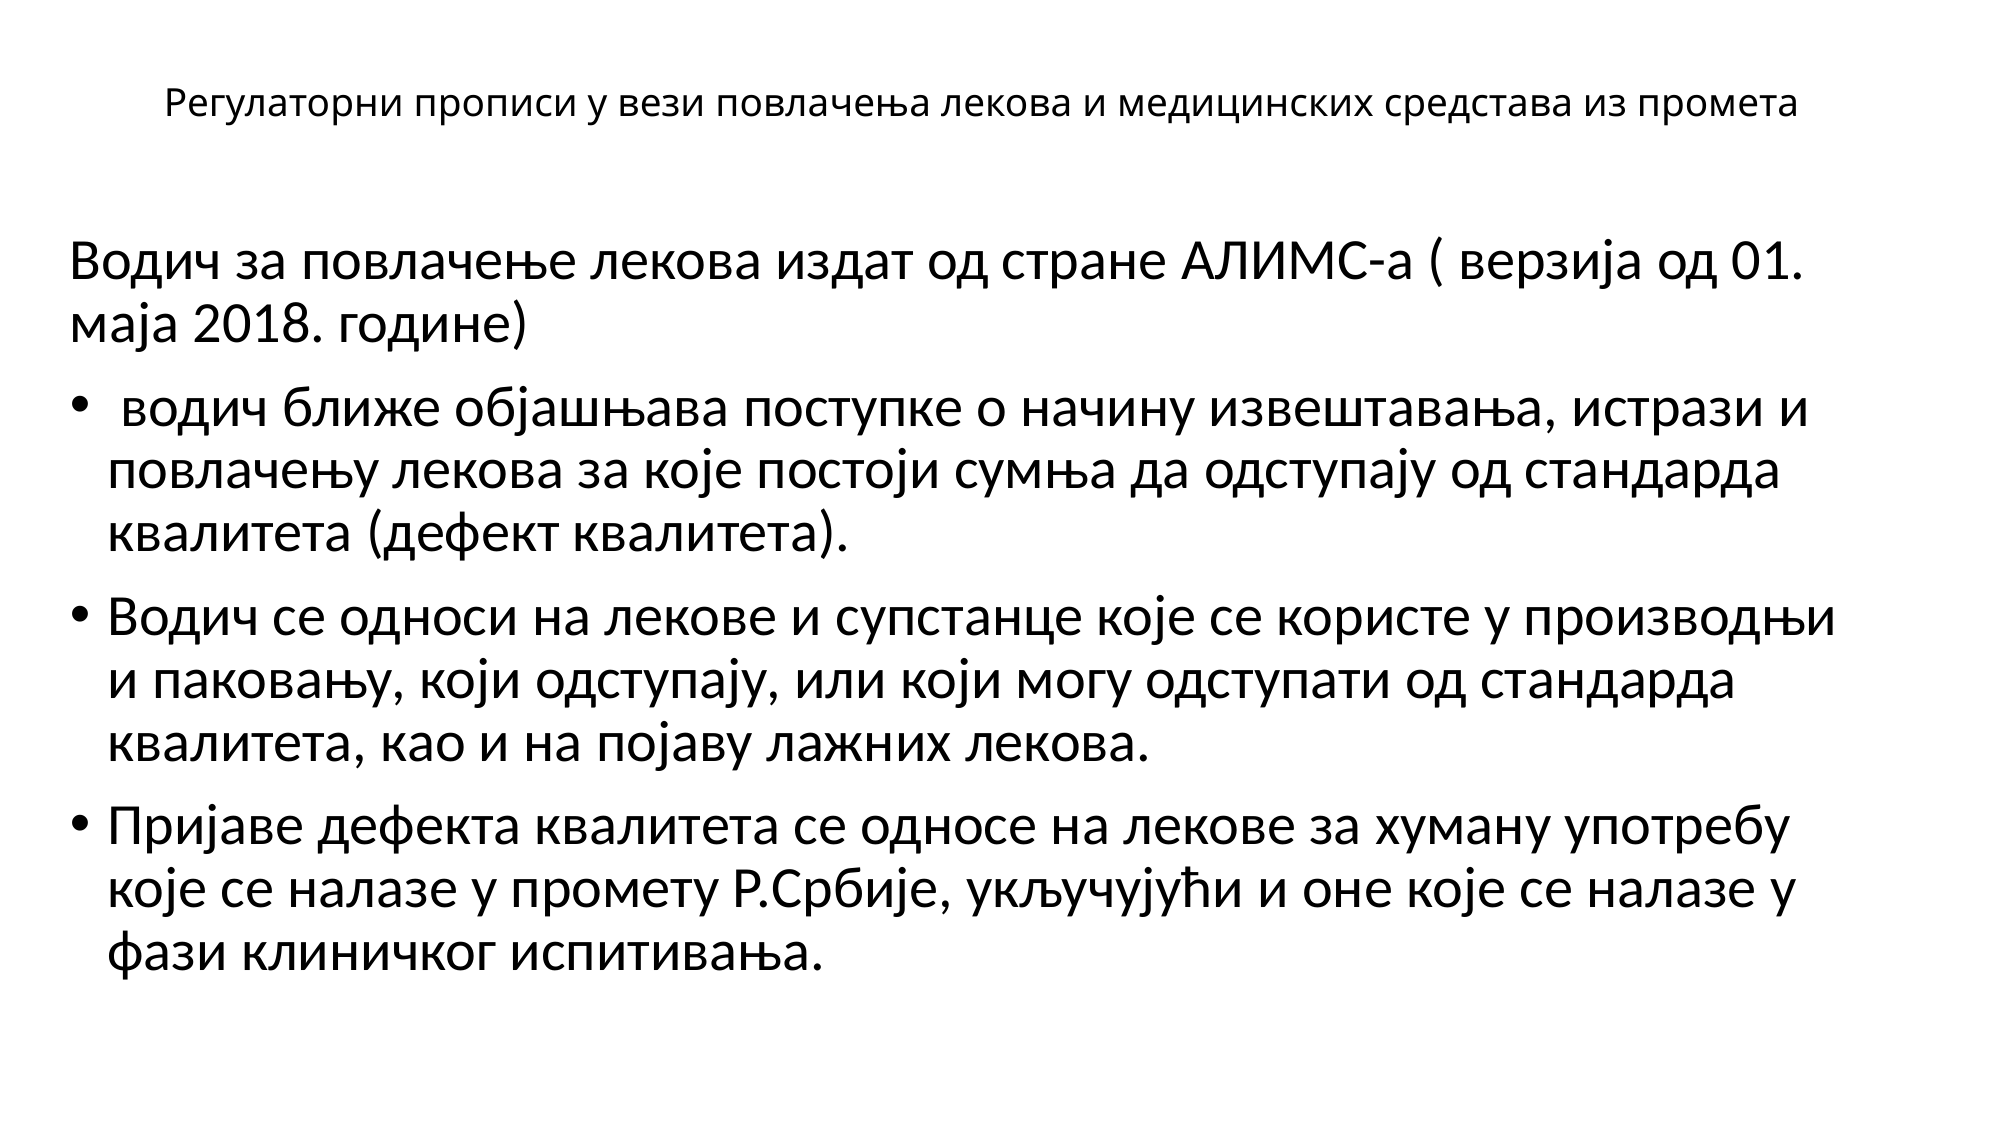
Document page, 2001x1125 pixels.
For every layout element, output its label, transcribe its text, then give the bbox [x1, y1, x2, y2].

title Регулаторни прописи у вези повлачења лекова и медицинских средстава из промета [124, 55, 1850, 218]
list Водич за повлачење лекова издат од стране АЛИМС-а ( верзија од 01. маја 2018. године) водич ближе објашњава поступке о начину извештавања, истрази и повлачењу лекова за које постоји сумња да одступају од стандарда квалитета (дефект квалитета). Водич се односи на лекове и супстанце које се користе у производњи и паковању, који одступају, или који могу одступати од стандарда квалитета, као и на појаву лажних лекова. Пријаве дефекта квалитета се односе на лекове за хуману употребу које се налазе у промету Р.Србије, укључујући и оне које се налазе у фази клиничког испитивања. [54, 221, 1863, 1082]
